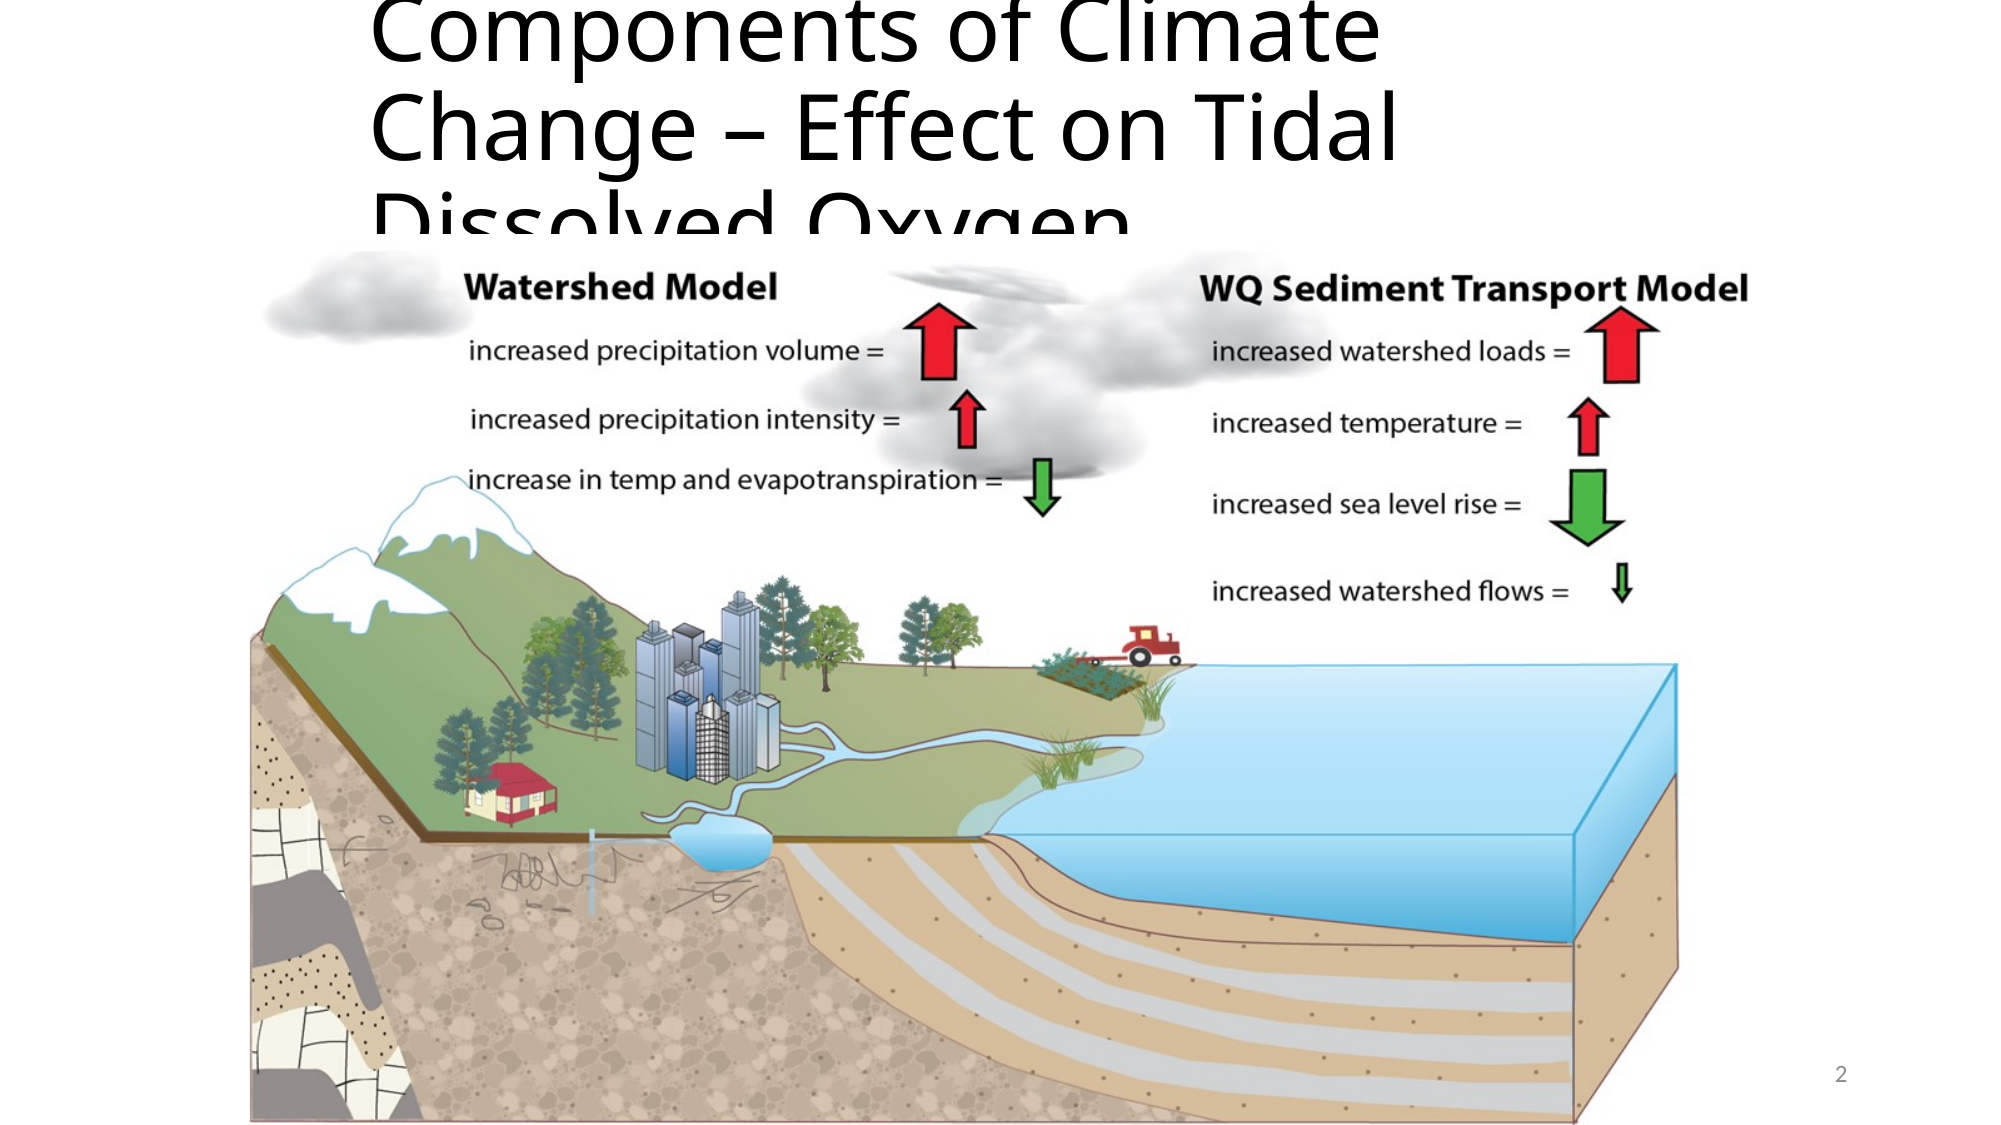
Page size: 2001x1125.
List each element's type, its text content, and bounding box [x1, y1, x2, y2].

picture [249, 234, 1750, 1125]
title Components of Climate Change – Effect on Tidal Dissolved Oxygen [353, 22, 1647, 234]
slide_number 2 [1750, 1042, 1863, 1103]
